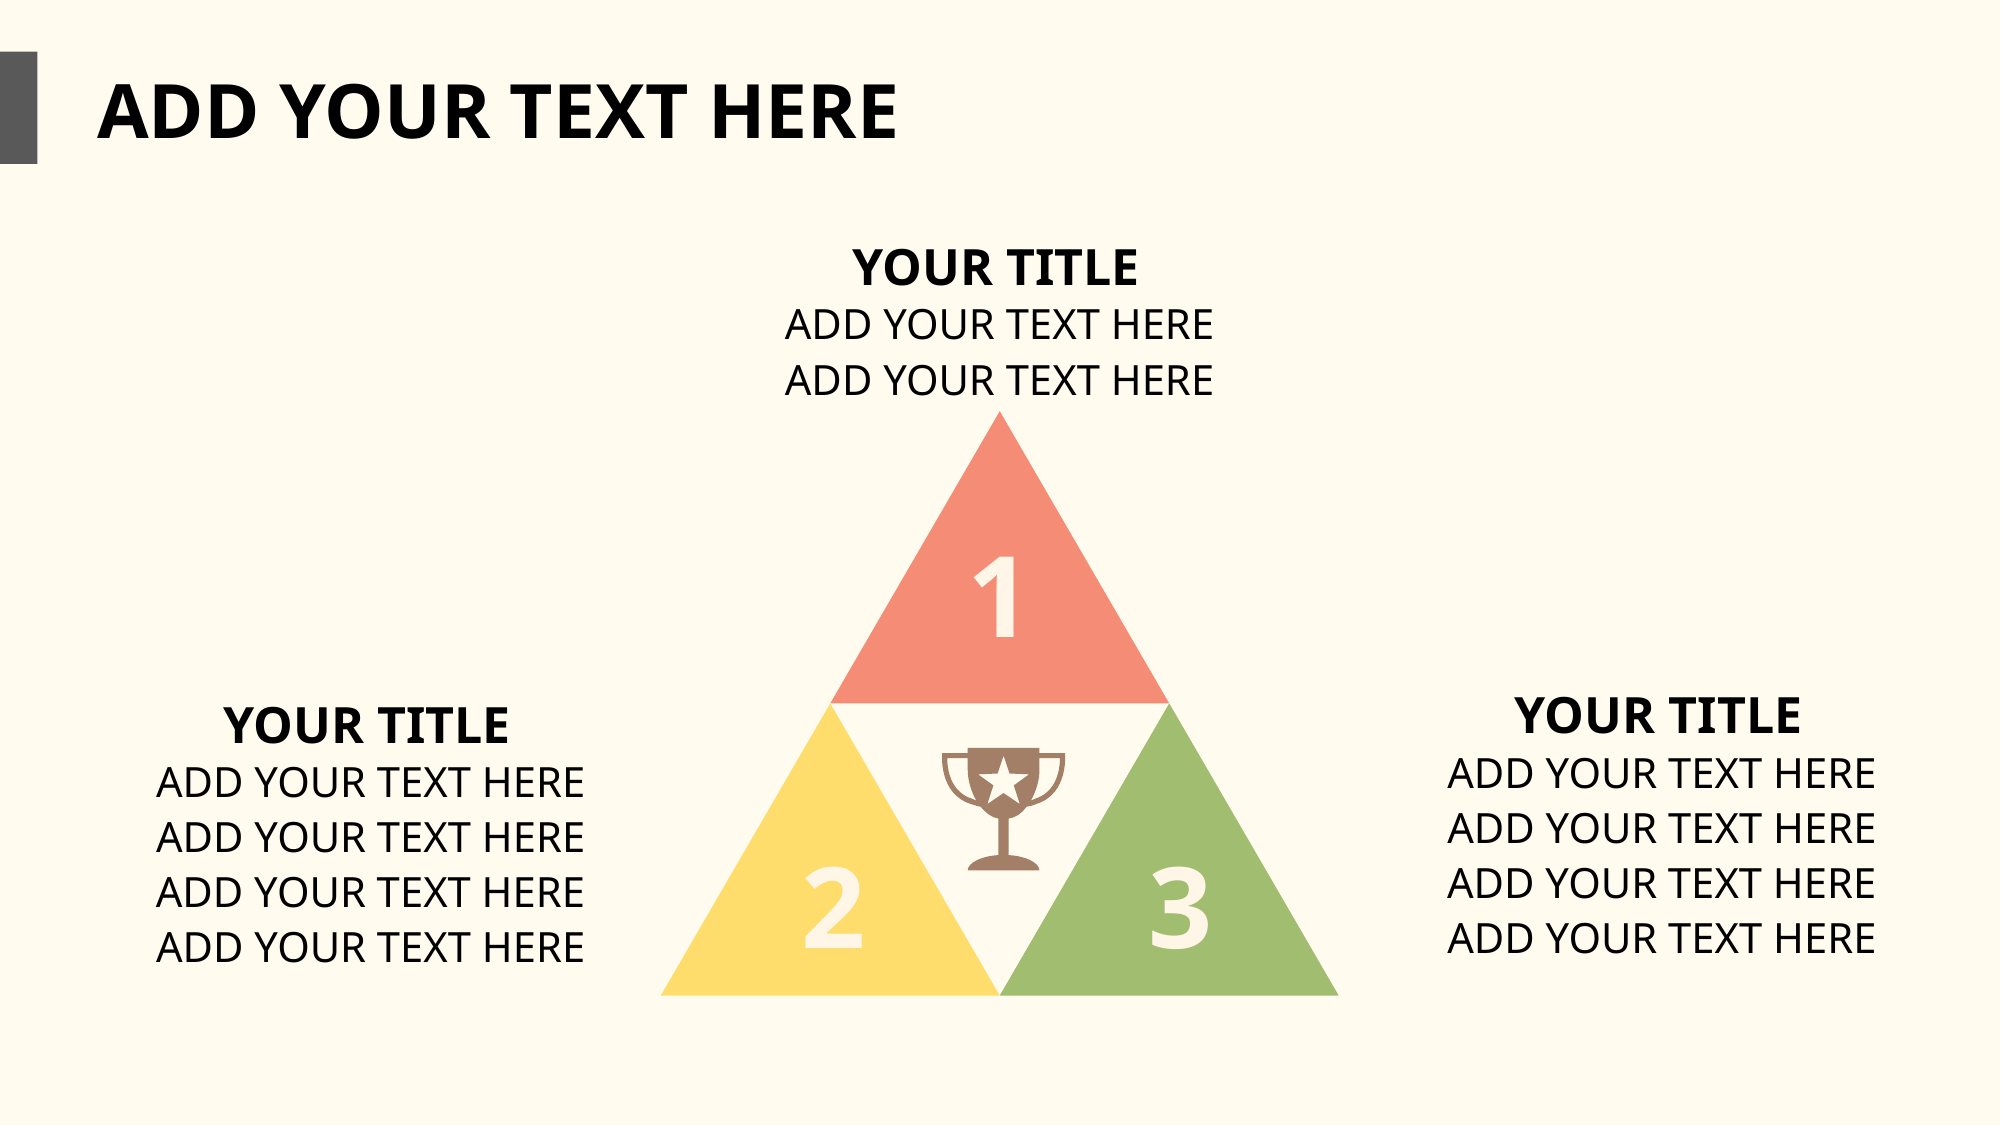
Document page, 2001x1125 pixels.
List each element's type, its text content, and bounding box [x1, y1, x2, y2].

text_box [128, 686, 614, 980]
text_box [660, 411, 1339, 996]
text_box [757, 228, 1242, 412]
text_box ADD YOUR TEXT HERE [82, 55, 915, 161]
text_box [1419, 676, 1905, 971]
text_box [0, 51, 38, 165]
